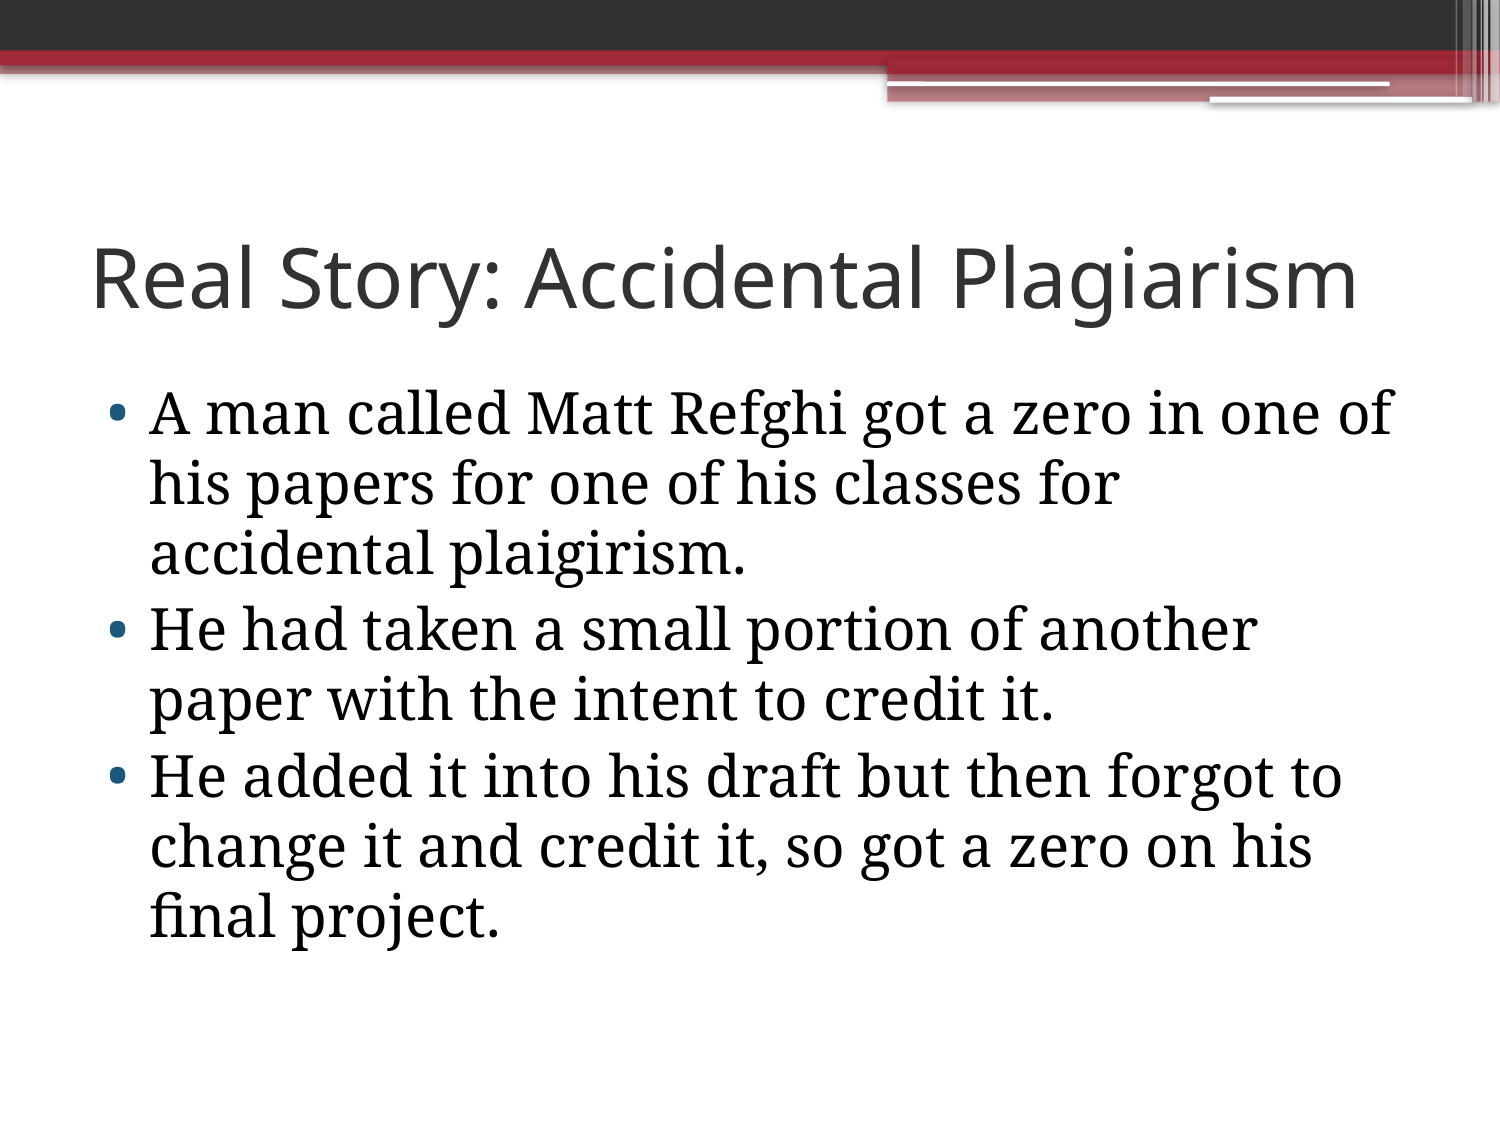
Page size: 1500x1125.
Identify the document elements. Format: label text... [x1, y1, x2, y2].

list A man called Matt Refghi got a zero in one of his papers for one of his classes for accidental plaigirism. He had taken a small portion of another paper with the intent to credit it. He added it into his draft but then forgot to change it and credit it, so got a zero on his final project. [75, 368, 1425, 1079]
title Real Story: Accidental Plagiarism [75, 187, 1425, 363]
